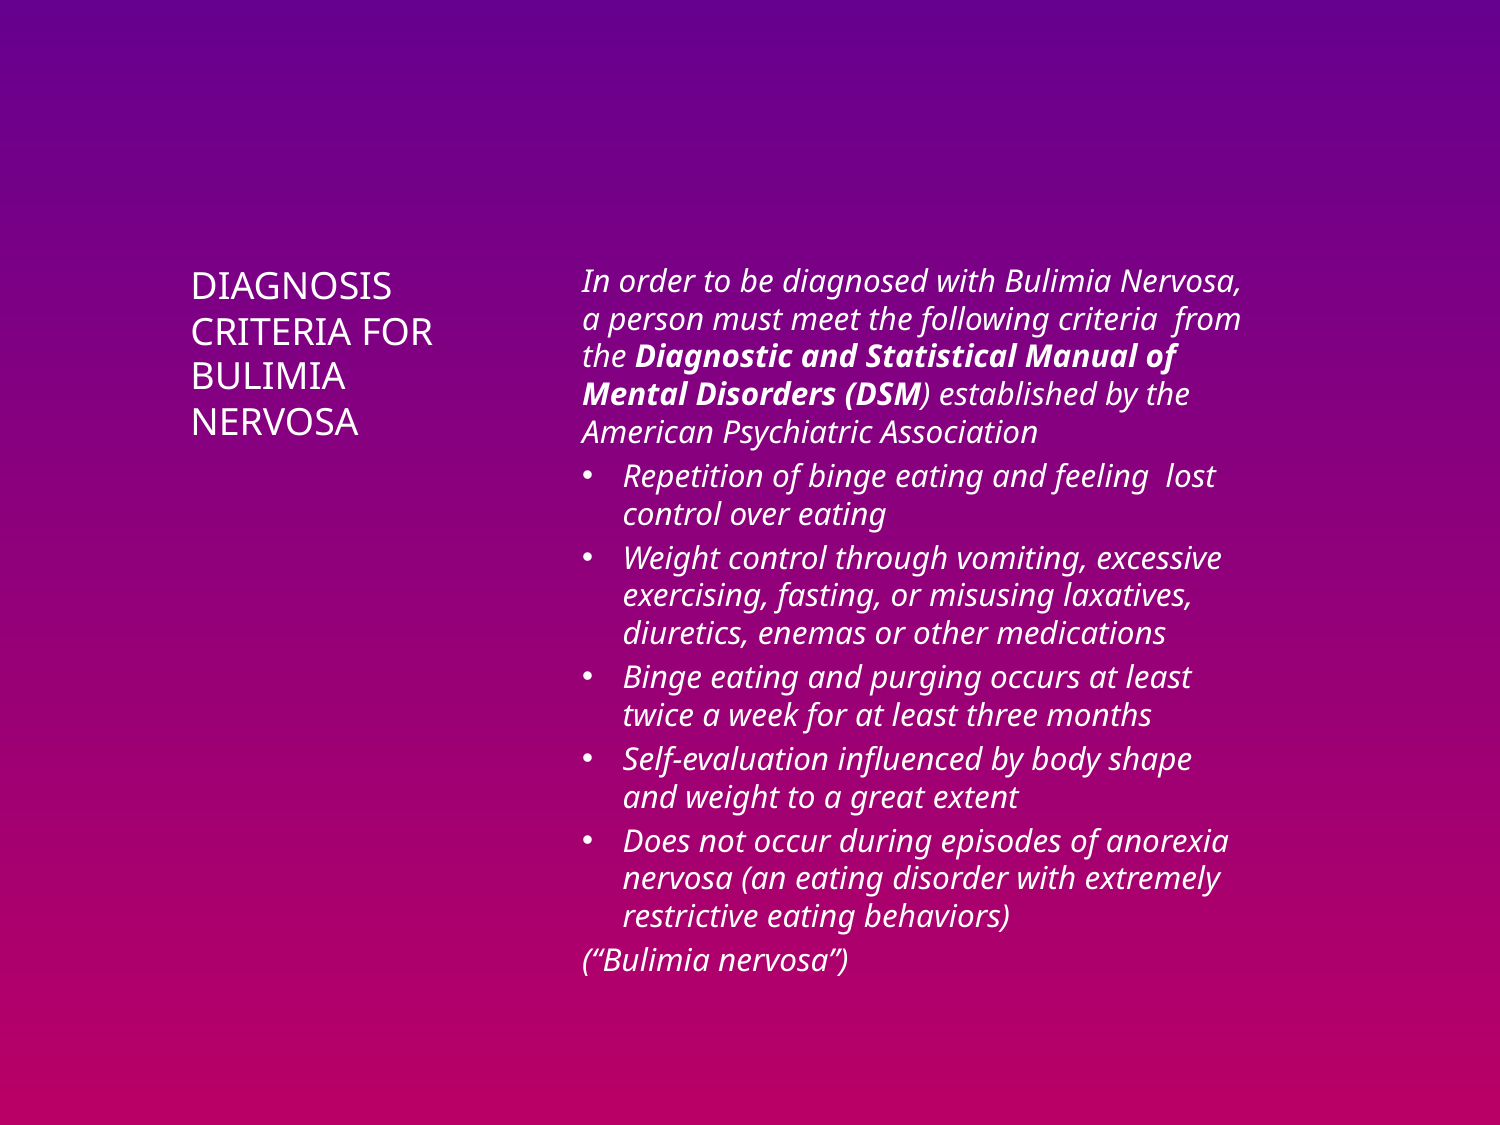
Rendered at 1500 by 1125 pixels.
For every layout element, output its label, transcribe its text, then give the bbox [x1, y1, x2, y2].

title Diagnosis criteria for bulimia nervosa [175, 254, 516, 580]
list In order to be diagnosed with Bulimia Nervosa, a person must meet the following criteria from the Diagnostic and Statistical Manual of Mental Disorders (DSM) established by the American Psychiatric Association Repetition of binge eating and feeling lost control over eating Weight control through vomiting, excessive exercising, fasting, or misusing laxatives, diuretics, enemas or other medications Binge eating and purging occurs at least twice a week for at least three months Self-evaluation influenced by body shape and weight to a great extent Does not occur during episodes of anorexia nervosa (an eating disorder with extremely restrictive eating behaviors) (“Bulimia nervosa”) [566, 253, 1260, 1000]
